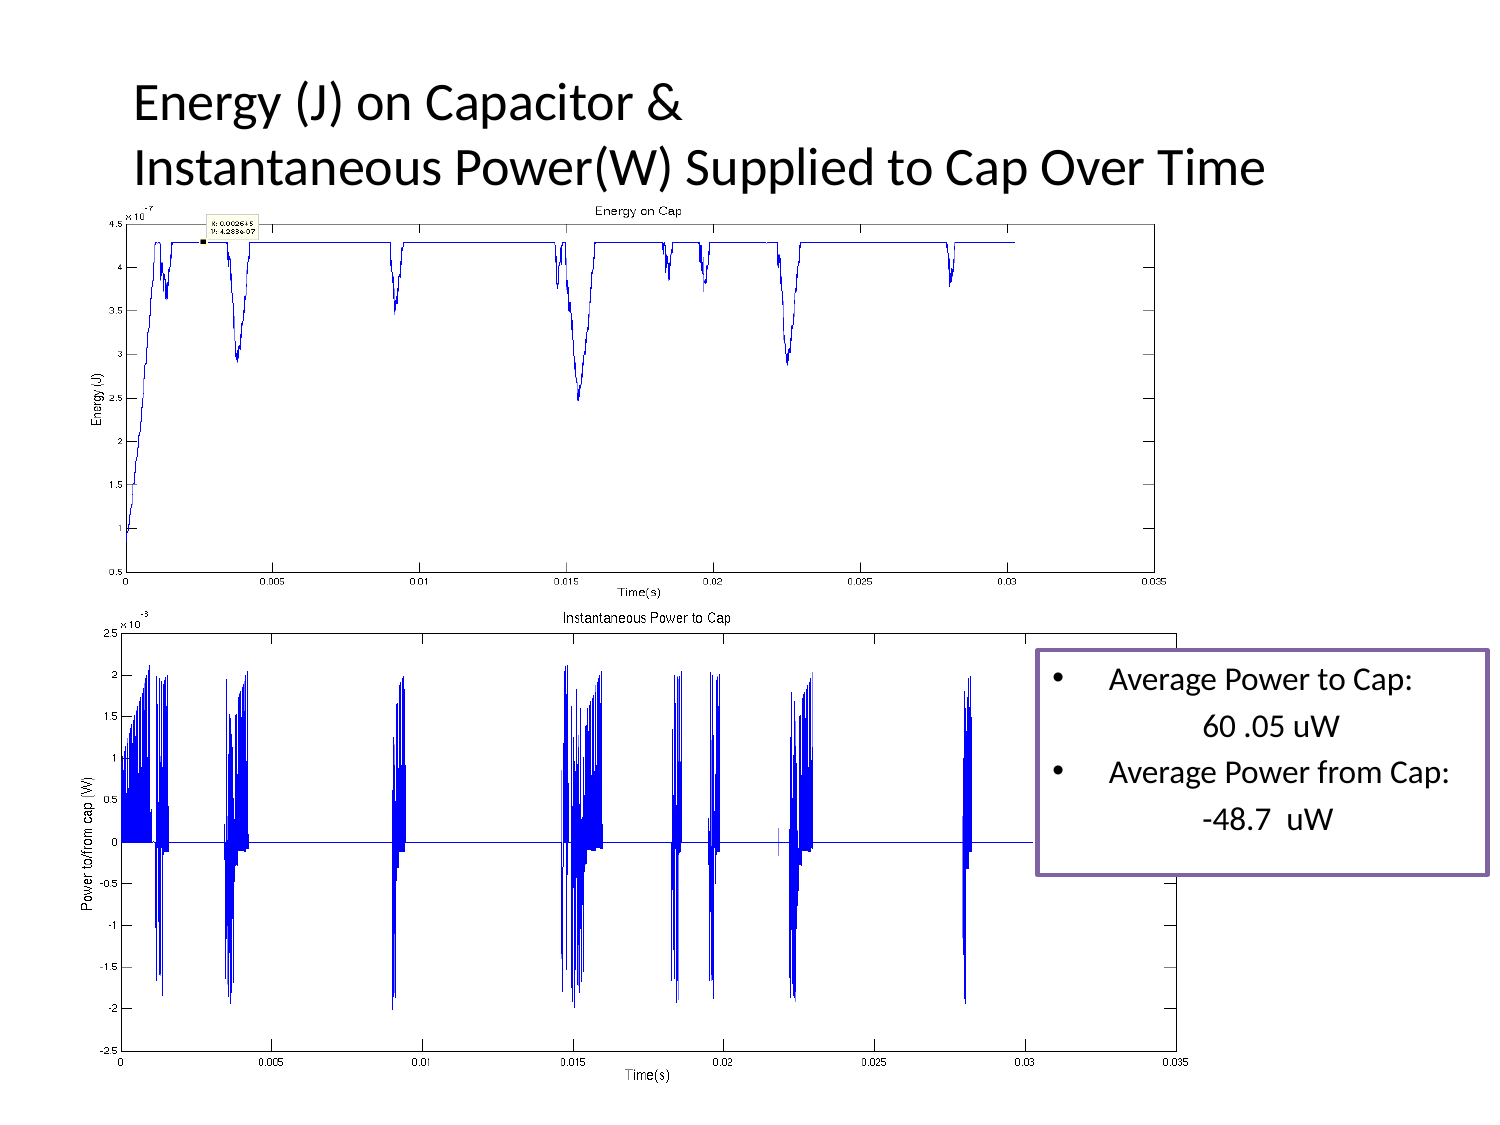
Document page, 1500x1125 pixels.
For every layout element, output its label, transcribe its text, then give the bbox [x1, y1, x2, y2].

title Energy (J) on Capacitor & Instantaneous Power(W) Supplied to Cap Over Time [118, 50, 1283, 213]
picture [44, 199, 1213, 1087]
list Average Power to Cap: 60 .05 uW Average Power from Cap: -48.7 uW [1217, 648, 1490, 877]
